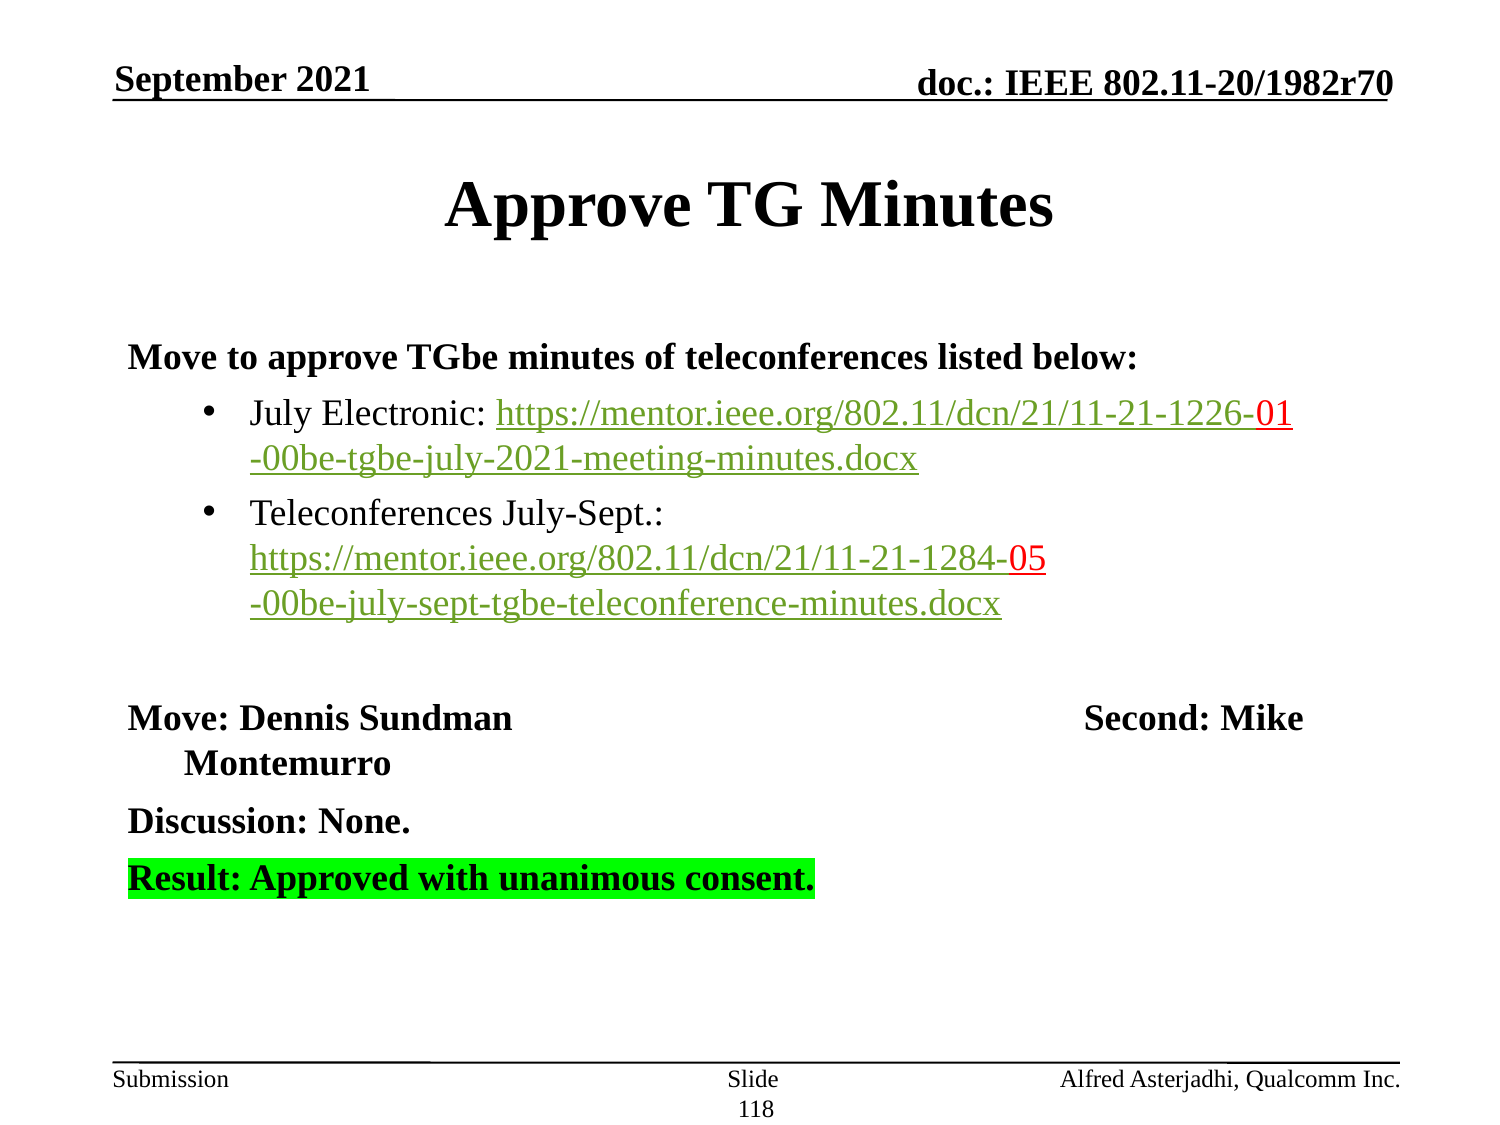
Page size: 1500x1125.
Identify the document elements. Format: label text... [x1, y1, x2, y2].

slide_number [114, 54, 423, 100]
list Move to approve TGbe minutes of teleconferences listed below: July Electronic: https://mentor.ieee.org/802.11/dcn/21/11-21-1226-01-00be-tgbe-july-2021-meeting-minutes.docx Teleconferences July-Sept.: https://mentor.ieee.org/802.11/dcn/21/11-21-1284-05-00be-july-sept-tgbe-teleconference-minutes.docx Move: Dennis Sundman Second: Mike Montemurro Discussion: None. Result: Approved with unanimous consent. [112, 324, 1388, 1000]
footer Alfred Asterjadhi, Qualcomm Inc. [878, 1061, 1402, 1093]
title Approve TG Minutes [112, 112, 1388, 288]
slide_number Slide 118 [712, 1061, 800, 1123]
